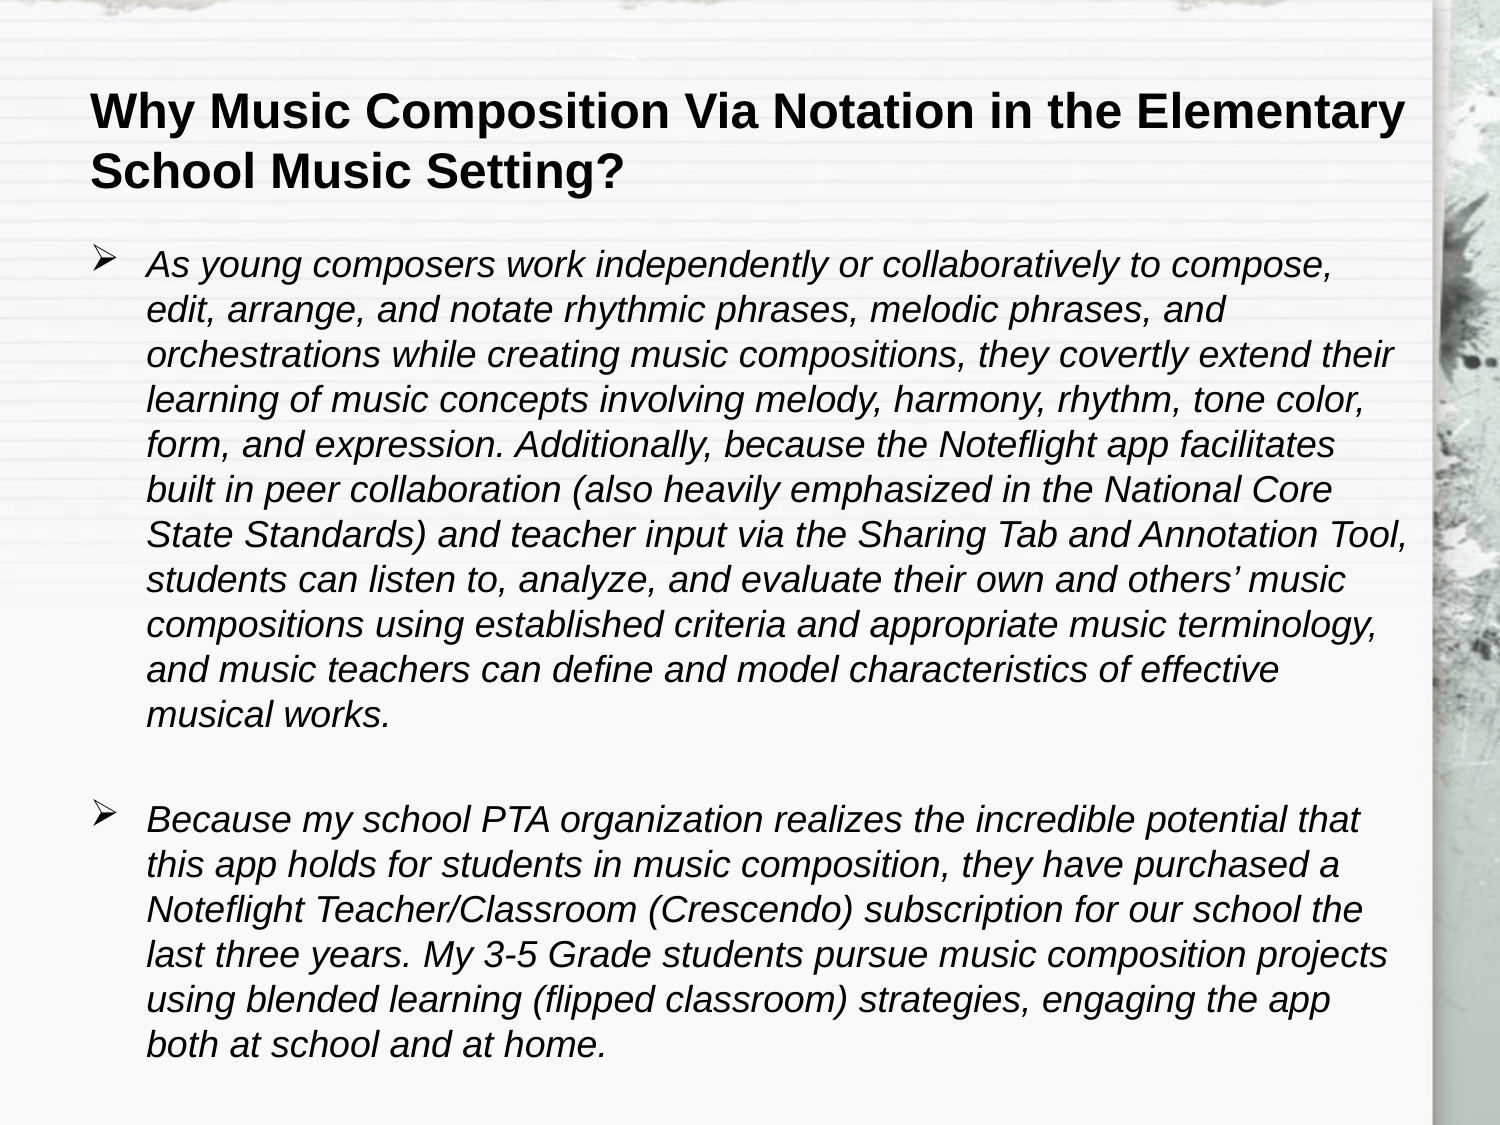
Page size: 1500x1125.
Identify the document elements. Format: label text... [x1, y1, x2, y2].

title Why Music Composition Via Notation in the Elementary School Music Setting? [74, 44, 1426, 232]
list As young composers work independently or collaboratively to compose, edit, arrange, and notate rhythmic phrases, melodic phrases, and orchestrations while creating music compositions, they covertly extend their learning of music concepts involving melody, harmony, rhythm, tone color, form, and expression. Additionally, because the Noteflight app facilitates built in peer collaboration (also heavily emphasized in the National Core State Standards) and teacher input via the Sharing Tab and Annotation Tool, students can listen to, analyze, and evaluate their own and others’ music compositions using established criteria and appropriate music terminology, and music teachers can define and model characteristics of effective musical works. Because my school PTA organization realizes the incredible potential that this app holds for students in music composition, they have purchased a Noteflight Teacher/Classroom (Crescendo) subscription for our school the last three years. My 3-5 Grade students pursue music composition projects using blended learning (flipped classroom) strategies, engaging the app both at school and at home. [74, 232, 1426, 1125]
picture [0, 0, 1500, 1125]
